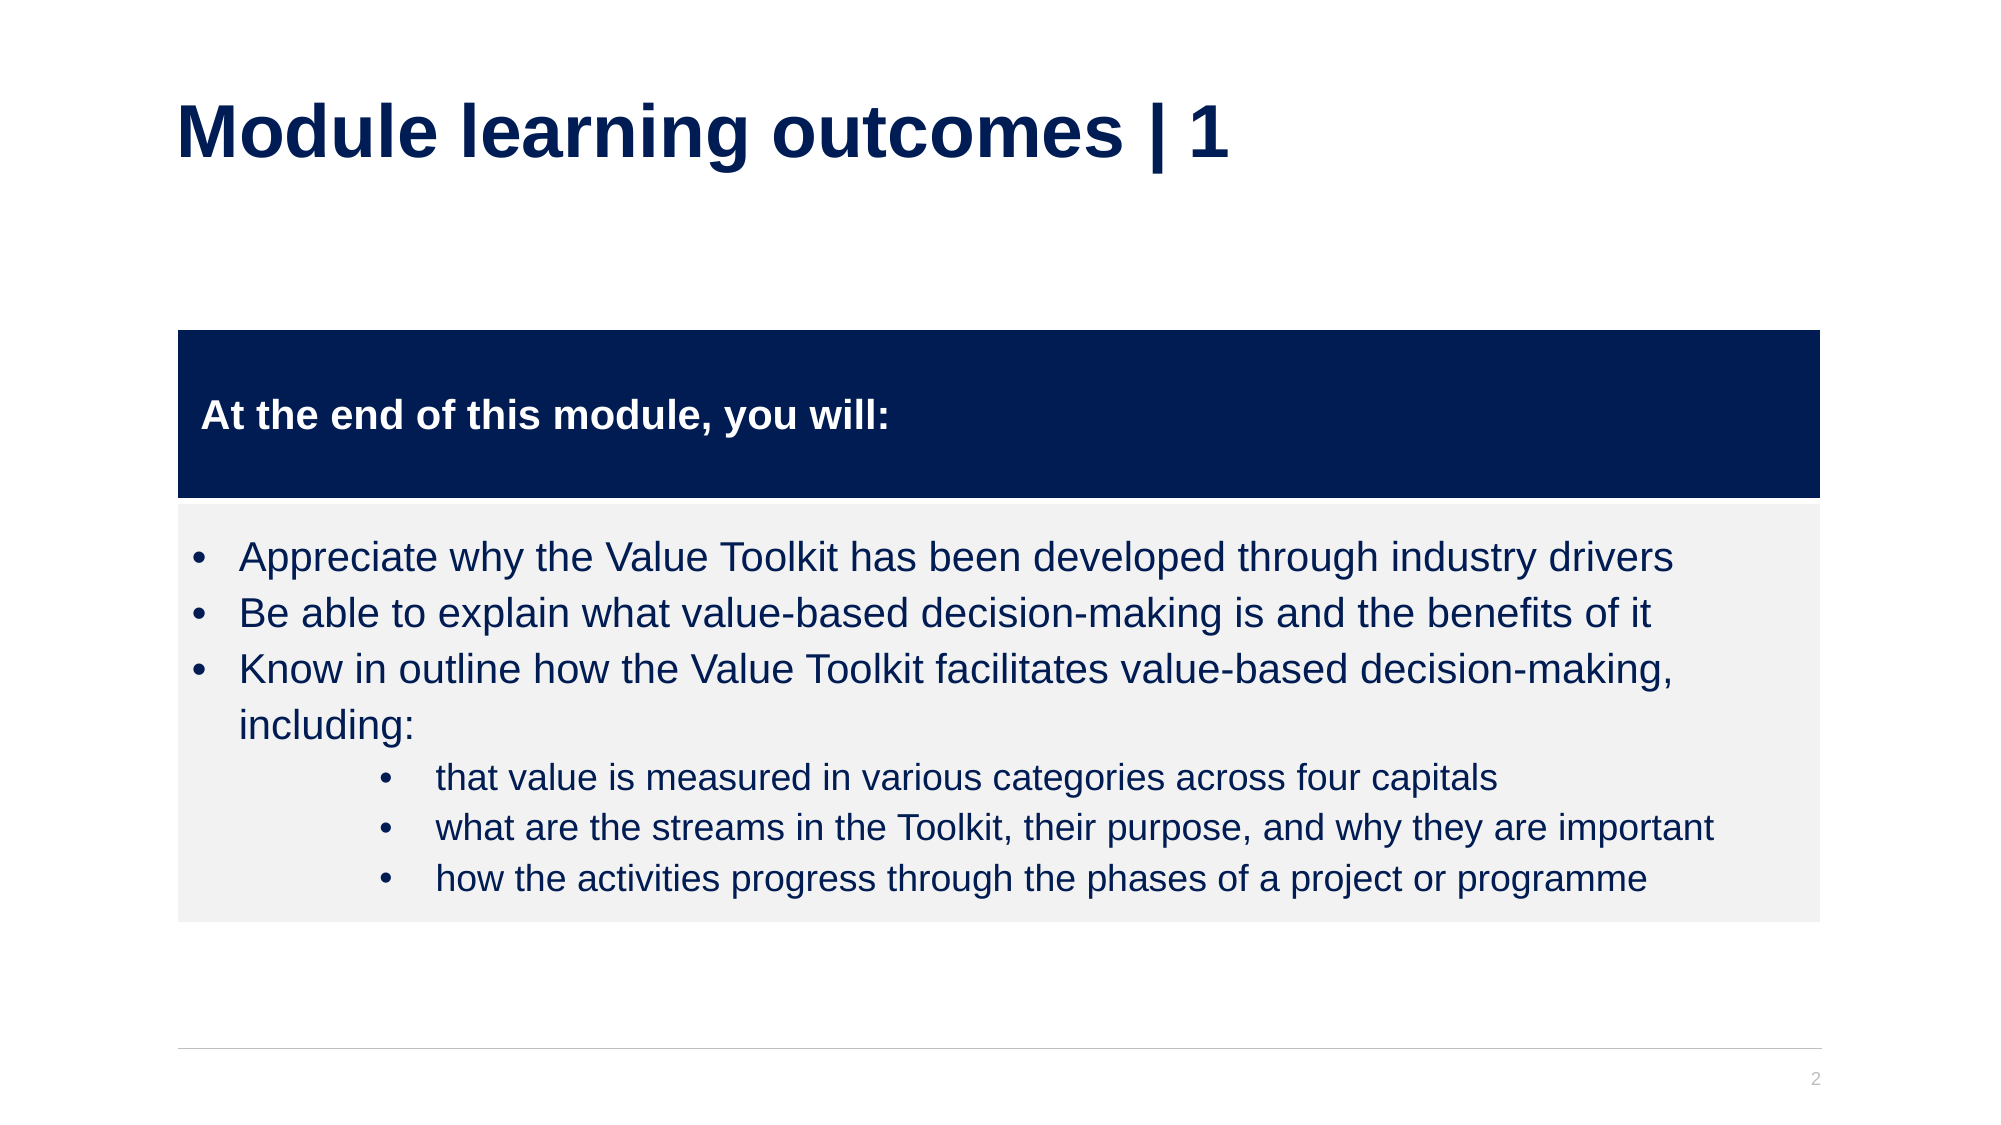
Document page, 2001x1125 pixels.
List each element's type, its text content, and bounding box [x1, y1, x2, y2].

table_cell Appreciate why the Value Toolkit has been developed through industry drivers Be able to explain what value-based decision-making is and the benefits of it Know in outline how the Value Toolkit facilitates value-based decision-making, including: that value is measured in various categories across four capitals what are the streams in the Toolkit, their purpose, and why they are important how the activities progress through the phases of a project or programme [178, 504, 1820, 922]
title Module learning outcomes | 1 [176, 93, 1822, 214]
slide_number 2 [1386, 1048, 1837, 1108]
table_header At the end of this module, you will: [178, 330, 1820, 498]
